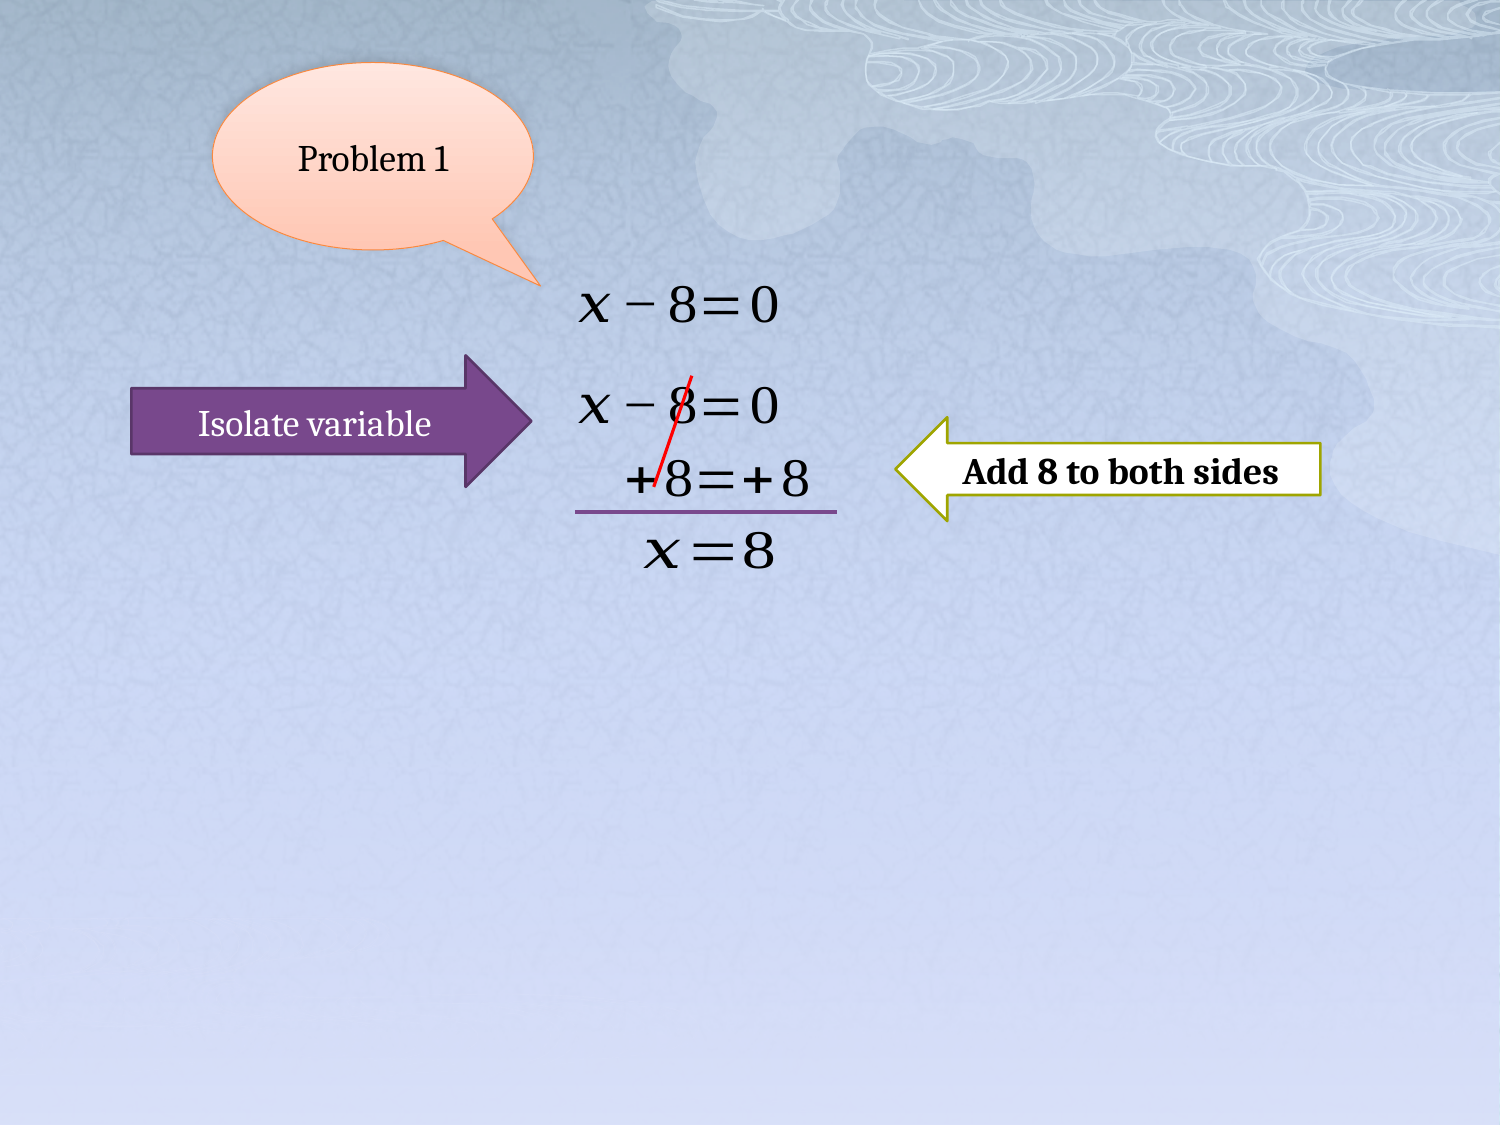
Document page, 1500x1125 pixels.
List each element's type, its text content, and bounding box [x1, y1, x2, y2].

text_box Isolate variable [130, 354, 533, 489]
text_box Problem 1 [211, 61, 541, 287]
text_box Add 8 to both sides [894, 415, 1322, 523]
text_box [653, 375, 692, 487]
